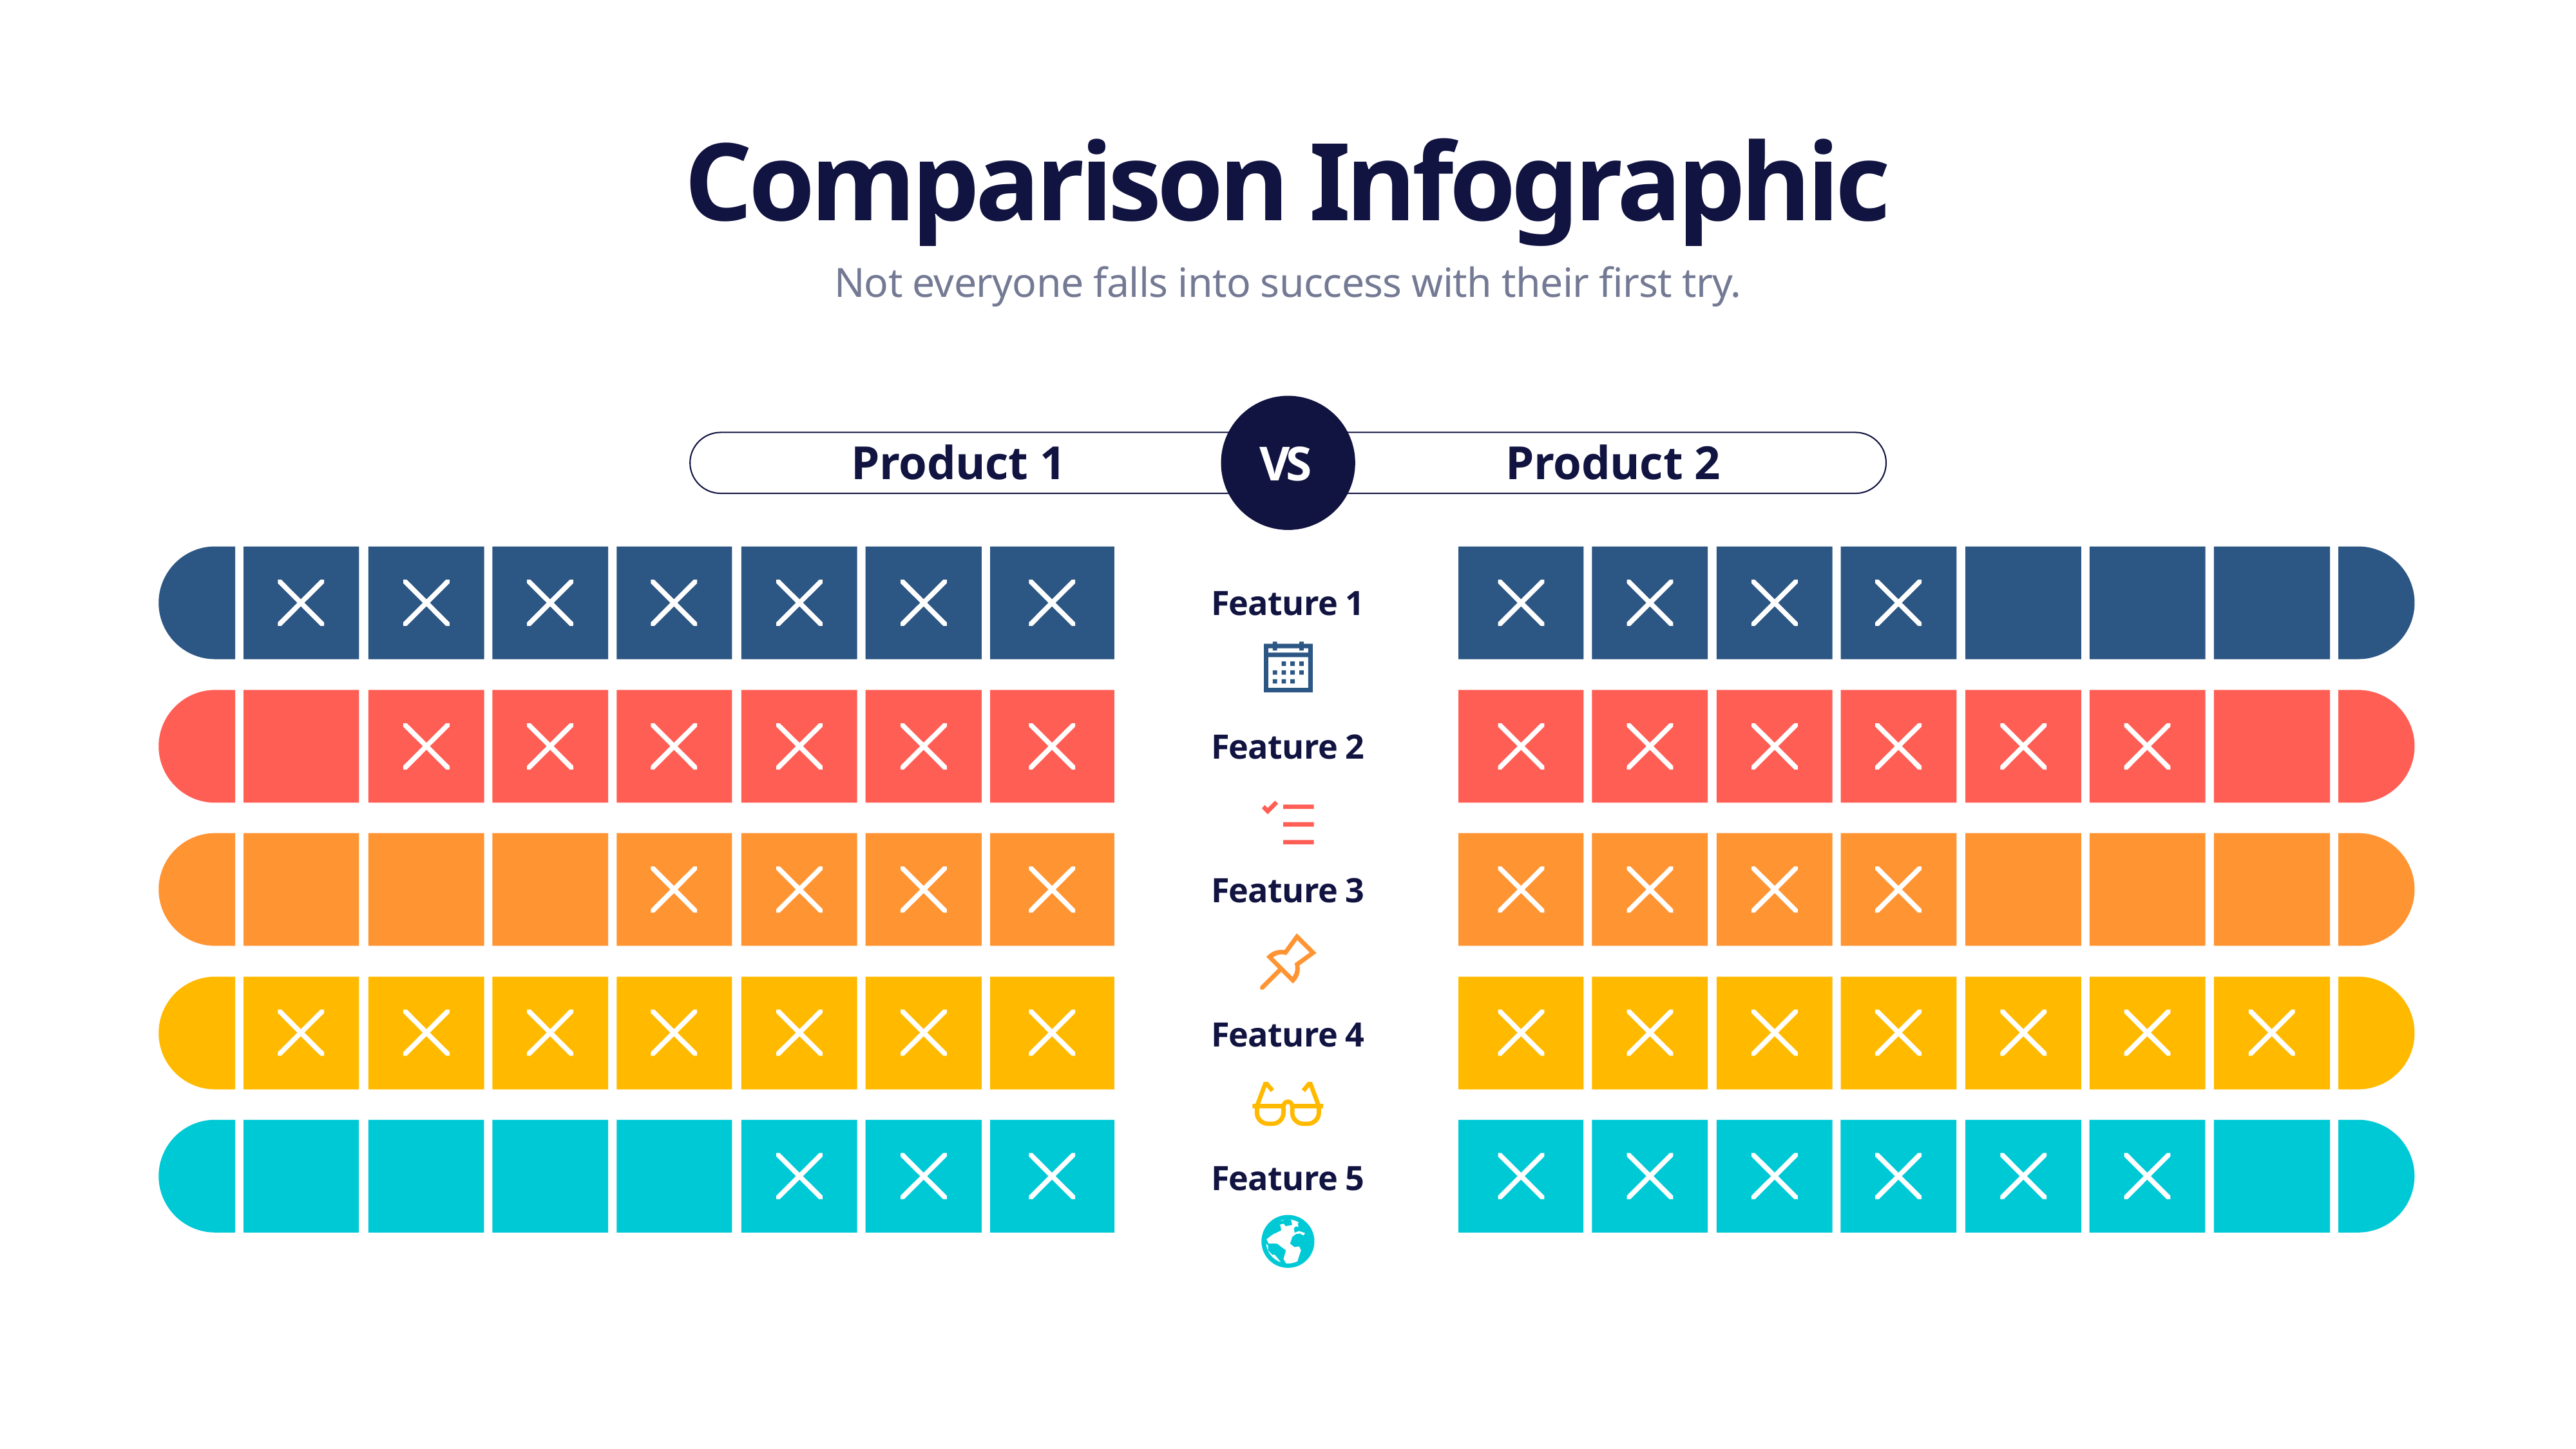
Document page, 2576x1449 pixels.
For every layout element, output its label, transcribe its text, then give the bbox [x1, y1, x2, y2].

text_box [368, 1119, 485, 1233]
text_box [1751, 866, 1798, 913]
text_box [865, 690, 982, 803]
text_box [901, 580, 947, 626]
text_box Not everyone falls into success with their first try. [814, 243, 1762, 310]
text_box [158, 833, 236, 946]
text_box [1840, 976, 1957, 1090]
text_box [901, 1009, 947, 1056]
text_box [741, 976, 857, 1090]
text_box [990, 690, 1114, 803]
text_box Feature 3 [1178, 857, 1398, 914]
text_box [1840, 833, 1957, 946]
text_box [901, 723, 947, 770]
text_box [1840, 1119, 1957, 1233]
text_box [741, 833, 857, 946]
text_box [1716, 690, 1833, 803]
text_box [492, 690, 609, 803]
text_box [776, 866, 823, 913]
text_box [2213, 690, 2331, 803]
text_box [1875, 866, 1922, 913]
text_box Feature 2 [1178, 714, 1398, 771]
text_box [1965, 833, 2081, 946]
text_box [1875, 1153, 1922, 1200]
text_box [1875, 580, 1922, 626]
text_box VS [1250, 359, 1322, 495]
text_box [1029, 723, 1076, 770]
text_box [2089, 690, 2206, 803]
text_box [1751, 1009, 1798, 1056]
text_box [776, 1009, 823, 1056]
text_box [865, 1119, 982, 1233]
text_box [2338, 546, 2415, 659]
text_box [243, 546, 359, 659]
text_box [1716, 1119, 1833, 1233]
text_box [989, 1119, 1115, 1233]
text_box [403, 580, 450, 626]
text_box [865, 833, 982, 946]
text_box [776, 580, 823, 626]
text_box [403, 1009, 450, 1056]
text_box [901, 1153, 947, 1200]
text_box [651, 723, 698, 770]
text_box [1592, 690, 1708, 803]
text_box [1498, 580, 1545, 626]
text_box [158, 976, 236, 1090]
text_box [1751, 1153, 1798, 1200]
text_box [1716, 833, 1833, 946]
text_box [243, 690, 359, 803]
text_box [651, 866, 698, 913]
text_box [1716, 976, 1833, 1090]
text_box [1029, 1009, 1076, 1056]
text_box [741, 546, 857, 659]
text_box [990, 546, 1114, 659]
text_box [1875, 1009, 1922, 1056]
text_box [2338, 1119, 2415, 1233]
text_box [1627, 1153, 1674, 1200]
text_box [2213, 833, 2331, 946]
text_box [1498, 1009, 1545, 1056]
text_box [1840, 690, 1957, 803]
text_box [2213, 546, 2331, 659]
text_box [491, 1119, 609, 1233]
text_box Feature 4 [1178, 1001, 1398, 1058]
text_box [1716, 546, 1833, 659]
text_box [243, 1119, 359, 1233]
text_box Feature 5 [1178, 1145, 1398, 1202]
text_box [2124, 1153, 2171, 1200]
text_box [158, 546, 236, 659]
text_box [2213, 976, 2331, 1090]
text_box [1264, 641, 1313, 693]
text_box [1751, 723, 1798, 770]
text_box [2124, 723, 2171, 770]
text_box [1751, 580, 1798, 626]
text_box [1592, 1119, 1708, 1233]
text_box [2124, 1009, 2171, 1056]
text_box [527, 1009, 573, 1056]
text_box [2089, 833, 2206, 946]
text_box [1458, 690, 1584, 803]
text_box [2000, 723, 2047, 770]
text_box [278, 580, 325, 626]
text_box [651, 580, 698, 626]
text_box [1498, 1153, 1545, 1200]
text_box [865, 976, 982, 1090]
text_box [368, 833, 484, 946]
text_box [1592, 833, 1708, 946]
text_box [1283, 840, 1314, 845]
text_box [2089, 1119, 2206, 1233]
text_box [865, 546, 982, 659]
text_box [2000, 1153, 2047, 1200]
text_box [243, 976, 359, 1090]
text_box [1965, 1119, 2082, 1233]
text_box [1029, 580, 1076, 626]
text_box [1965, 690, 2081, 803]
text_box [492, 976, 609, 1090]
text_box [990, 833, 1114, 946]
text_box [1283, 822, 1314, 827]
text_box [1029, 866, 1076, 913]
text_box [1840, 546, 1957, 659]
text_box [2338, 690, 2415, 803]
text_box [1029, 1153, 1076, 1200]
text_box [1627, 580, 1674, 626]
text_box [776, 723, 823, 770]
text_box Comparison Infographic [675, 111, 1901, 247]
text_box [492, 546, 609, 659]
text_box [616, 546, 732, 659]
text_box [1260, 933, 1317, 990]
text_box [2338, 976, 2415, 1090]
text_box Product 2 [1473, 437, 1753, 493]
text_box [741, 690, 857, 803]
text_box [616, 976, 732, 1090]
text_box [1627, 723, 1674, 770]
text_box [990, 976, 1114, 1090]
text_box [158, 690, 236, 803]
text_box [1221, 404, 1355, 530]
text_box [368, 976, 484, 1090]
text_box [403, 723, 450, 770]
text_box [278, 1009, 325, 1056]
text_box [1498, 723, 1545, 770]
text_box [2248, 1009, 2295, 1056]
text_box [1252, 1081, 1324, 1126]
text_box [1261, 1215, 1315, 1268]
text_box [2089, 546, 2206, 659]
text_box [690, 432, 1228, 494]
text_box [901, 866, 947, 913]
text_box [1627, 866, 1674, 913]
text_box [243, 833, 359, 946]
text_box [527, 580, 573, 626]
text_box Feature 1 [1178, 570, 1398, 627]
text_box [1965, 976, 2081, 1090]
text_box [1261, 800, 1279, 815]
text_box [1458, 1119, 1584, 1233]
text_box [776, 1153, 823, 1200]
text_box [1592, 976, 1708, 1090]
text_box [1458, 546, 1584, 659]
text_box [1592, 546, 1708, 659]
text_box [527, 723, 573, 770]
text_box [741, 1119, 858, 1233]
text_box [1283, 804, 1314, 810]
text_box [1627, 1009, 1674, 1056]
text_box Product 1 [818, 437, 1099, 493]
text_box [2338, 833, 2415, 946]
text_box [1875, 723, 1922, 770]
text_box [651, 1009, 698, 1056]
text_box [1348, 432, 1887, 494]
text_box [616, 690, 732, 803]
text_box [368, 546, 484, 659]
text_box [492, 833, 609, 946]
text_box [2000, 1009, 2047, 1056]
text_box [158, 1119, 236, 1233]
text_box [1498, 866, 1545, 913]
text_box [1458, 976, 1584, 1090]
text_box [2089, 976, 2206, 1090]
text_box [1965, 546, 2081, 659]
text_box [368, 690, 484, 803]
text_box [2213, 1119, 2331, 1233]
text_box [616, 1119, 732, 1233]
text_box [1458, 833, 1584, 946]
text_box [616, 833, 732, 946]
